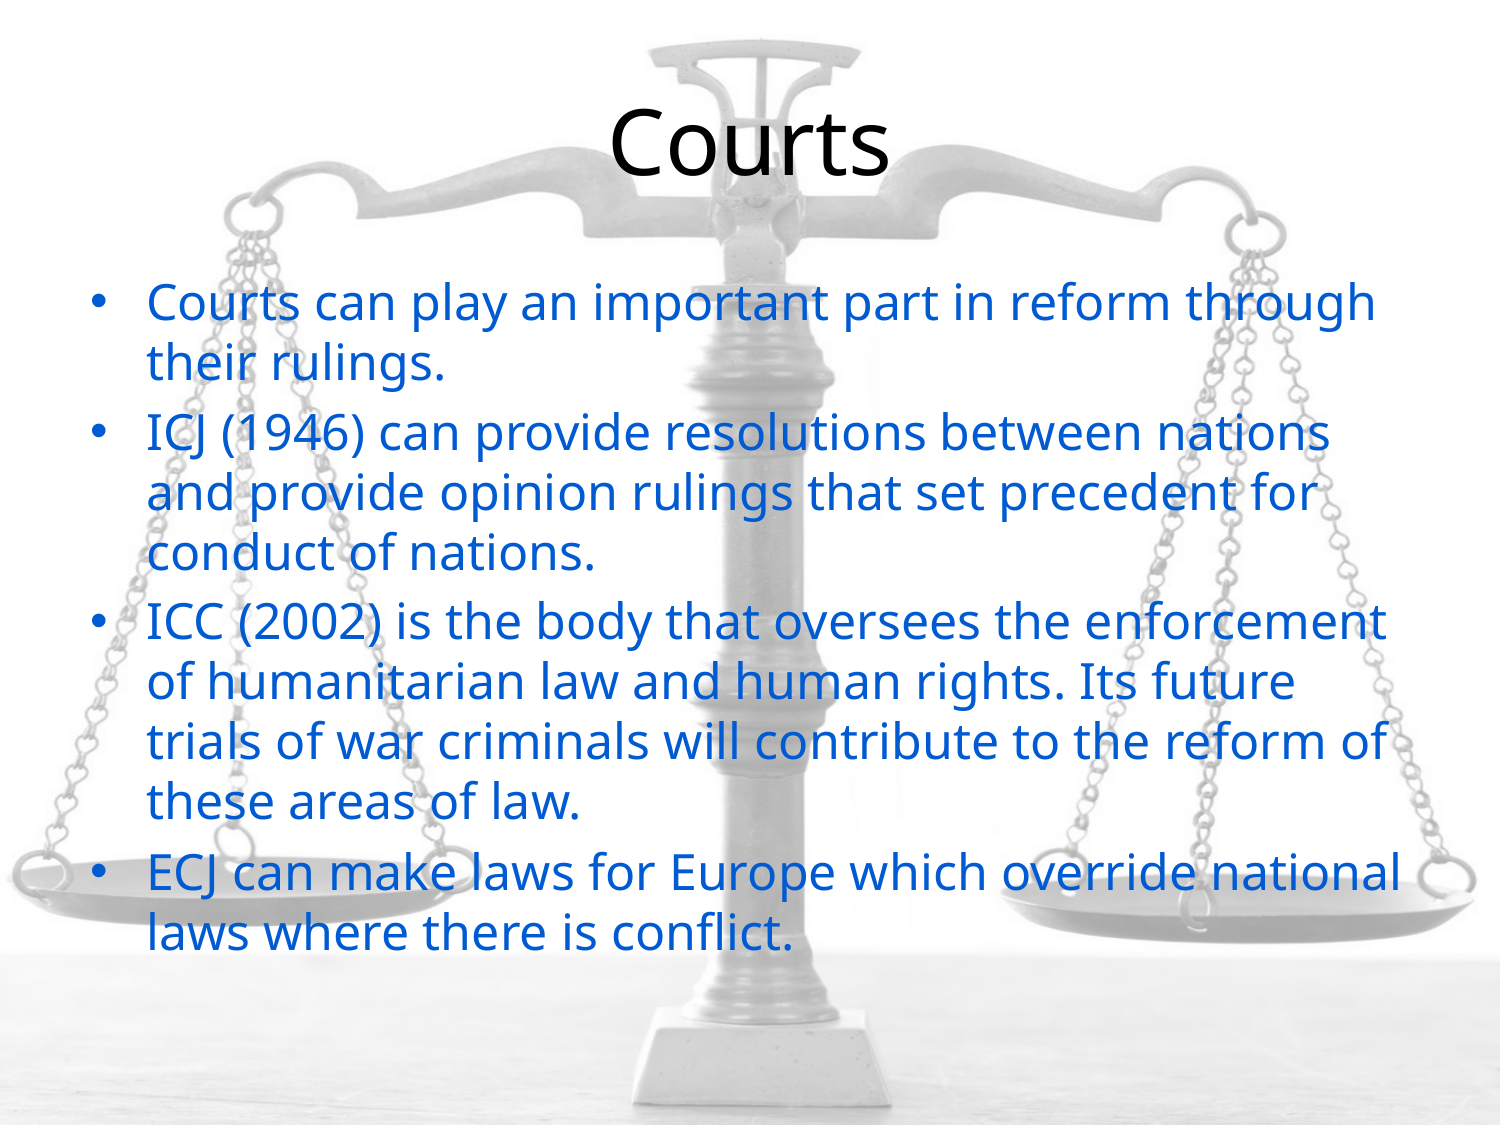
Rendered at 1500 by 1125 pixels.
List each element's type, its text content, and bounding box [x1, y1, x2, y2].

title Courts [75, 45, 1425, 233]
list Courts can play an important part in reform through their rulings. ICJ (1946) can provide resolutions between nations and provide opinion rulings that set precedent for conduct of nations. ICC (2002) is the body that oversees the enforcement of humanitarian law and human rights. Its future trials of war criminals will contribute to the reform of these areas of law. ECJ can make laws for Europe which override national laws where there is conflict. [75, 262, 1425, 1005]
